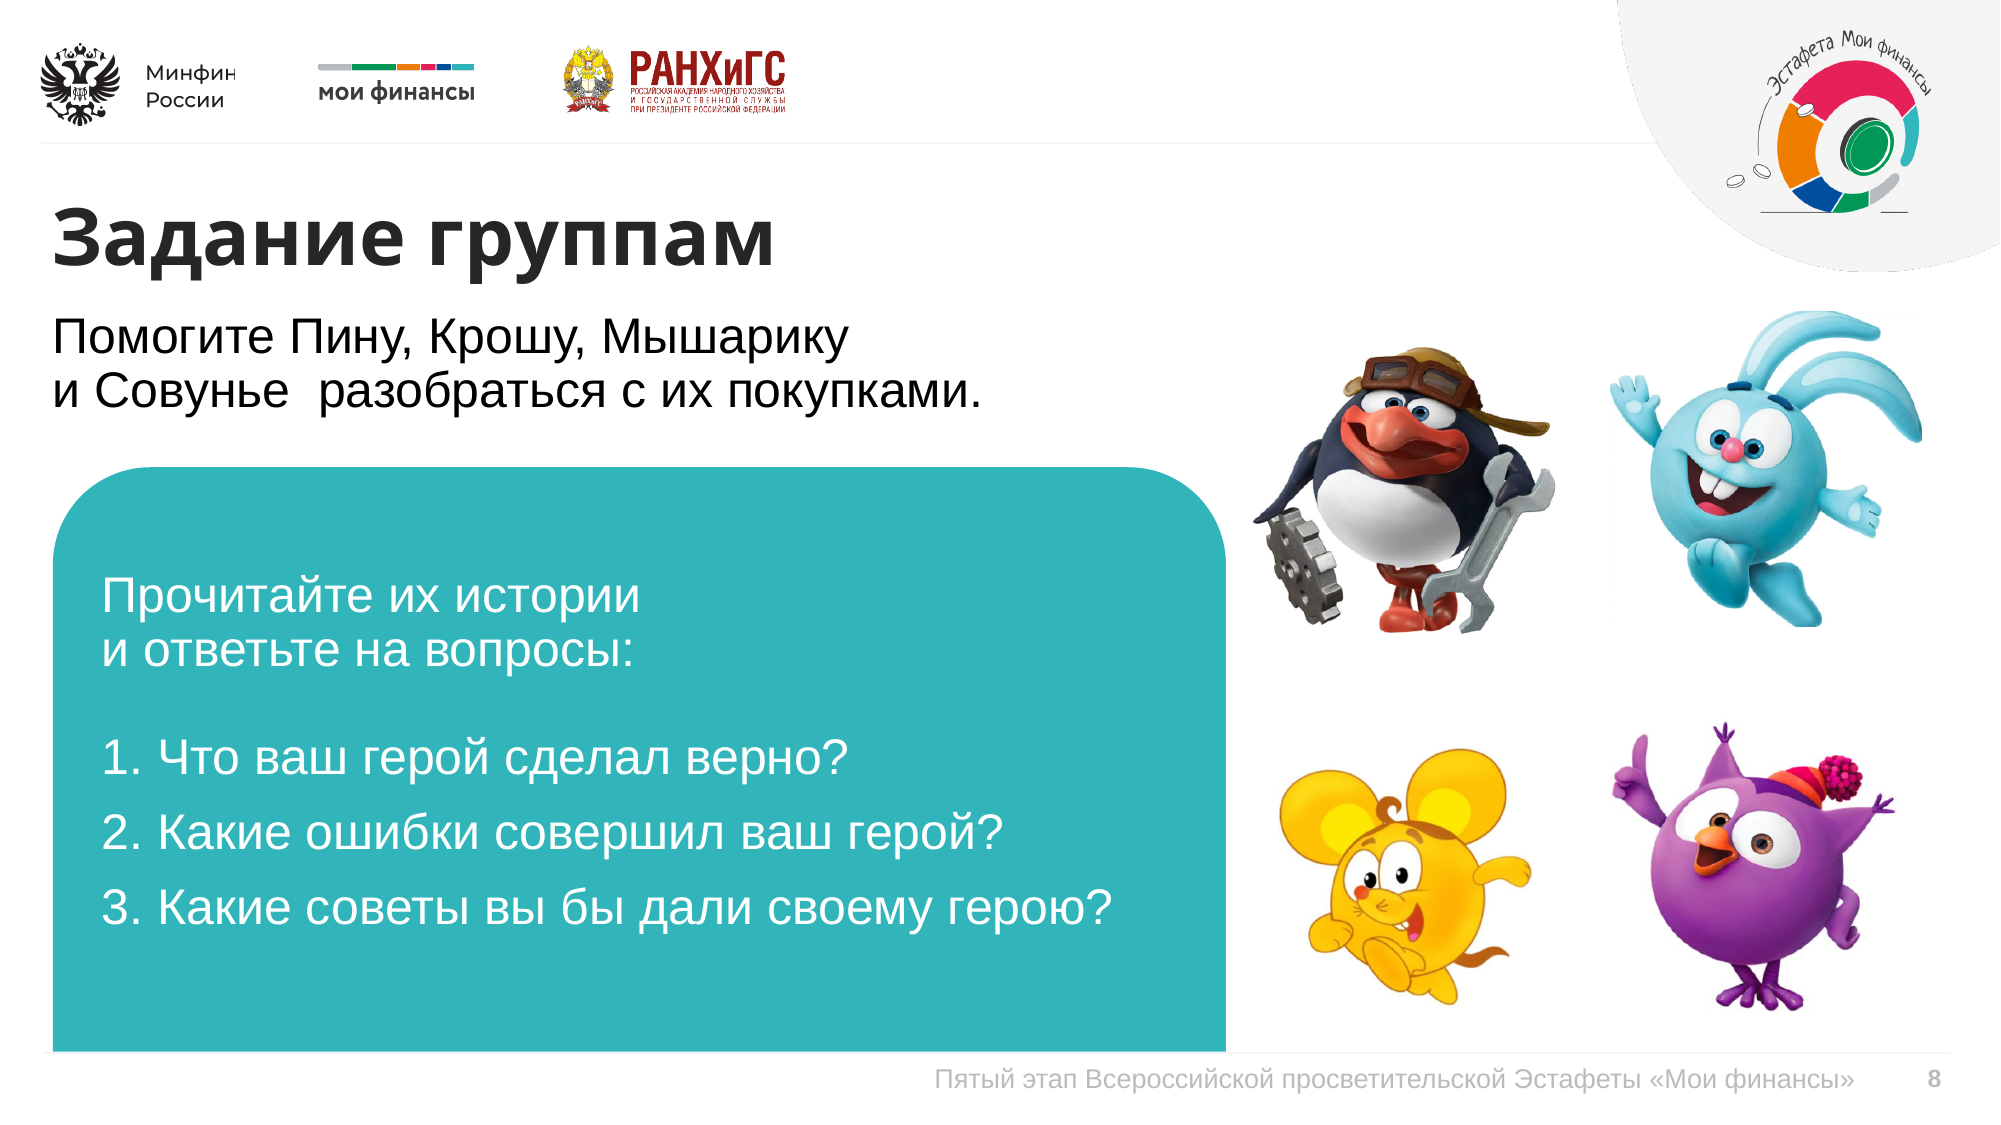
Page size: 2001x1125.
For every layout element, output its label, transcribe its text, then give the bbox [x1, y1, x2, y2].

picture [1610, 311, 1922, 627]
picture [1556, 681, 1951, 1052]
picture [562, 45, 785, 114]
text_box Задание группам [51, 197, 986, 415]
picture [40, 43, 235, 126]
picture [1278, 739, 1534, 1009]
text_box Прочитайте их истории и ответьте на вопросы: 1. Что ваш герой сделал верно? 2. Какие ошибки совершил ваш герой? 3. Какие советы вы бы дали своему герою? [101, 569, 1176, 973]
picture [1227, 319, 1584, 668]
text_box [52, 467, 1226, 1052]
picture [1617, 0, 2000, 272]
list Помогите Пину, Крошу, Мышарику и Совунье разобраться с их покупками. [52, 310, 1076, 468]
picture [318, 64, 474, 104]
